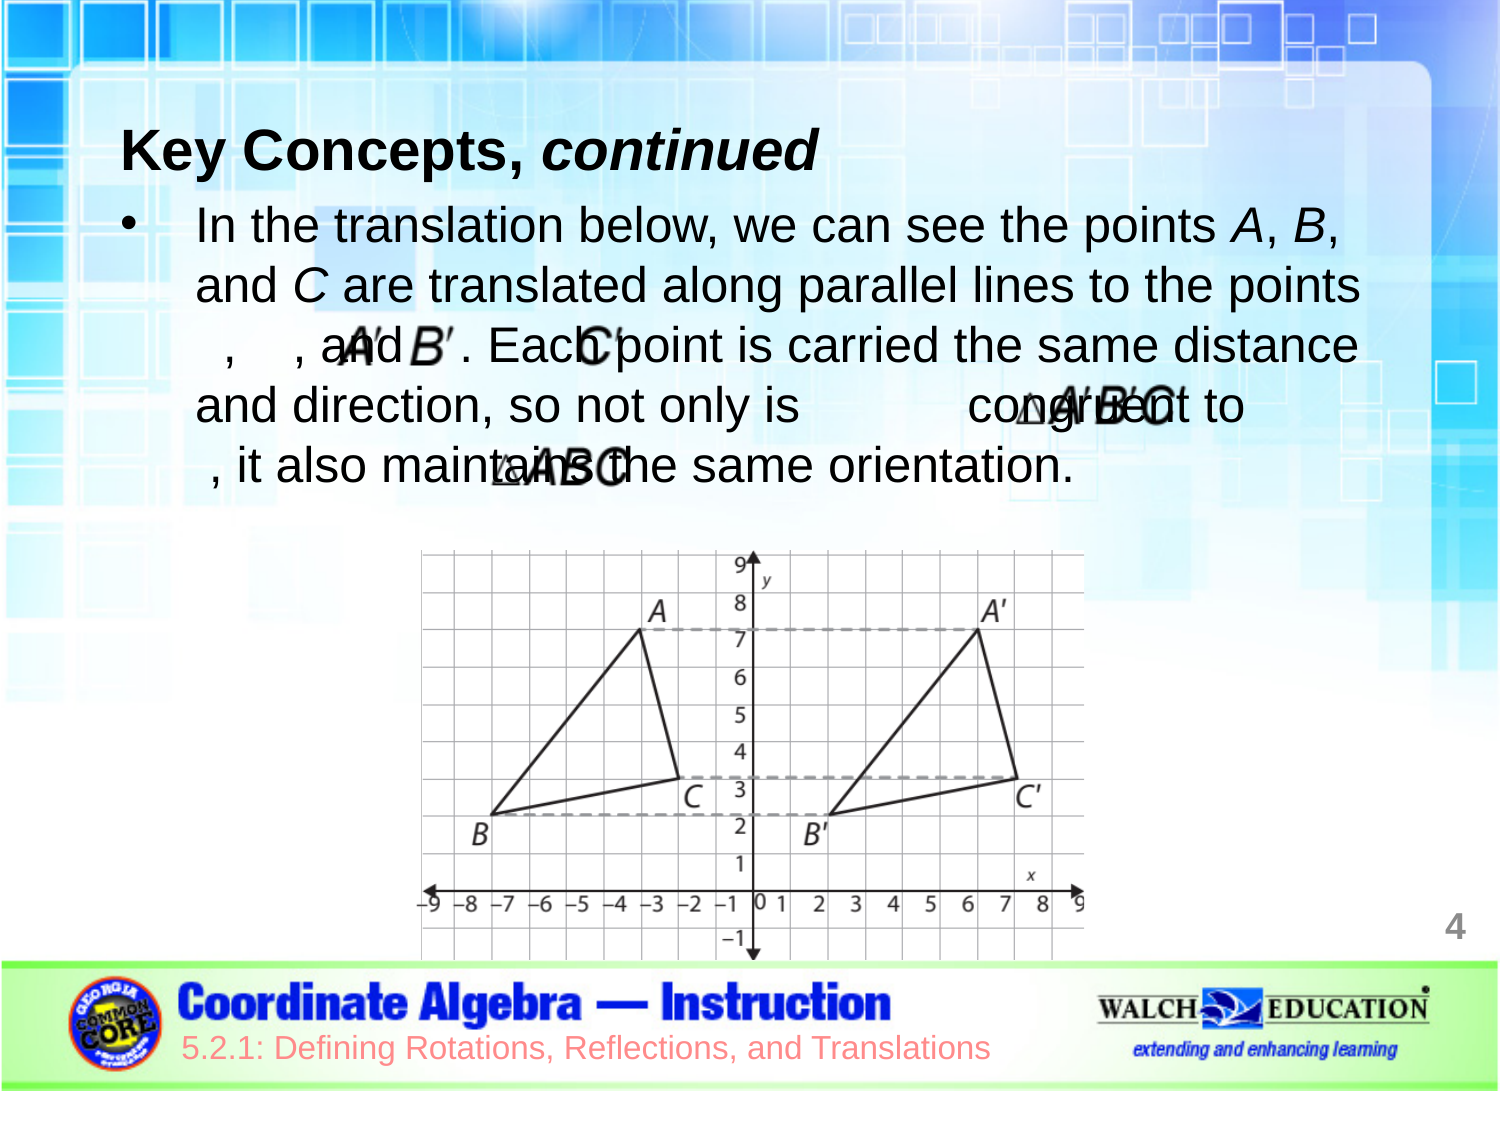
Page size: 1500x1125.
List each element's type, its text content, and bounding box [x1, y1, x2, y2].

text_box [334, 320, 386, 368]
picture [1, 0, 1500, 1091]
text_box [487, 441, 633, 491]
slide_number 4 [1361, 901, 1481, 949]
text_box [1012, 380, 1188, 430]
footer 5.2.1: Defining Rotations, Reflections, and Translations [166, 1024, 1080, 1069]
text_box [573, 320, 627, 370]
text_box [406, 320, 457, 368]
subtitle Key Concepts, continued In the translation below, we can see the points A, B, and C are translated along parallel lines to the points , , and . Each point is carried the same distance and direction, so not only is congruent to , it also maintains the same orientation. [105, 105, 1394, 925]
